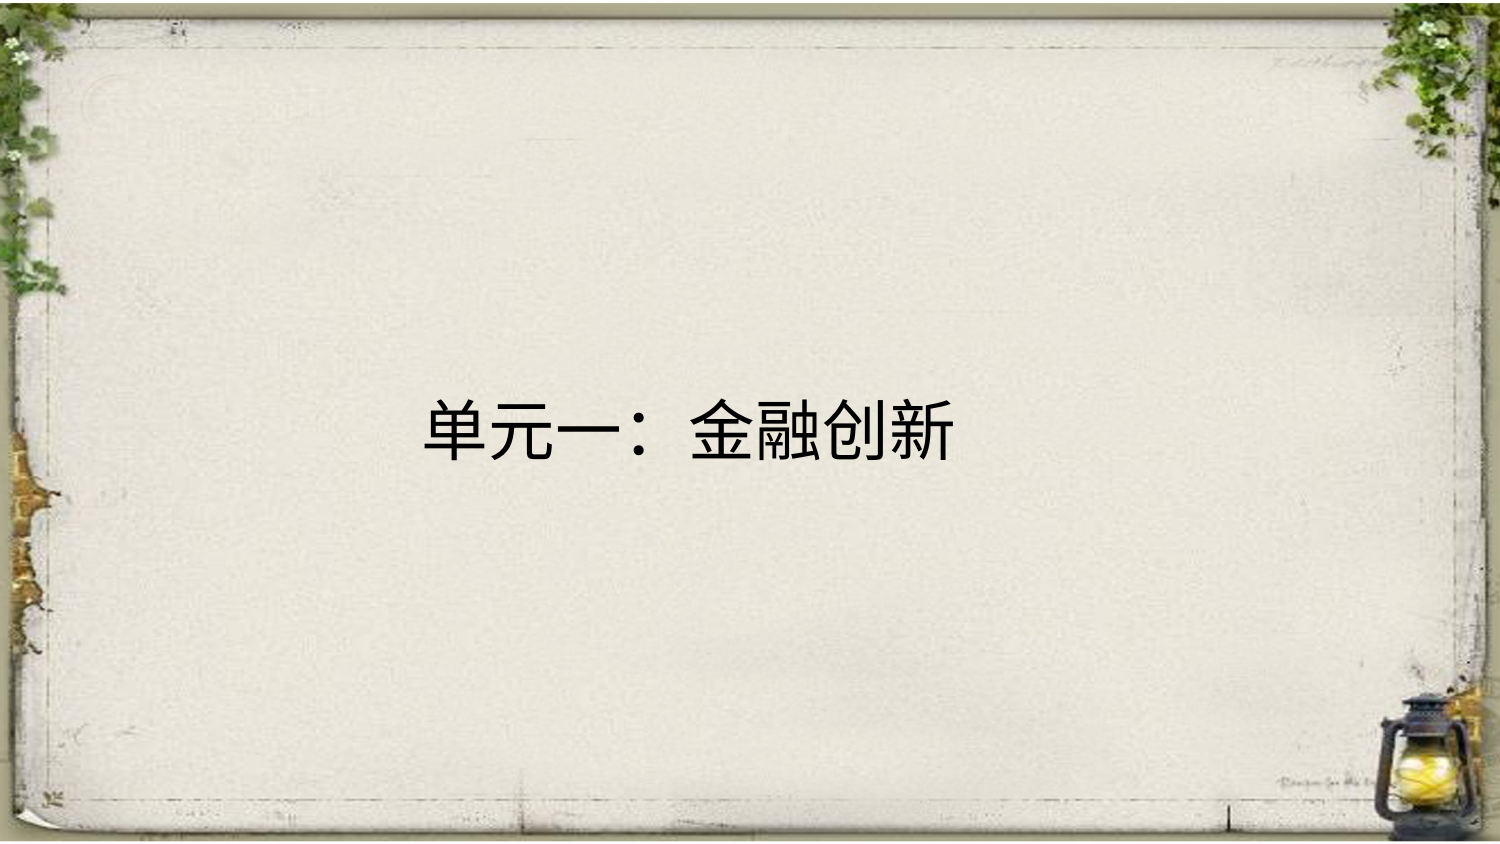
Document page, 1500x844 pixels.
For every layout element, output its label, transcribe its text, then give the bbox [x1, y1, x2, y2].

picture [0, 0, 1500, 844]
title 单元一：金融创新 [406, 134, 1420, 557]
